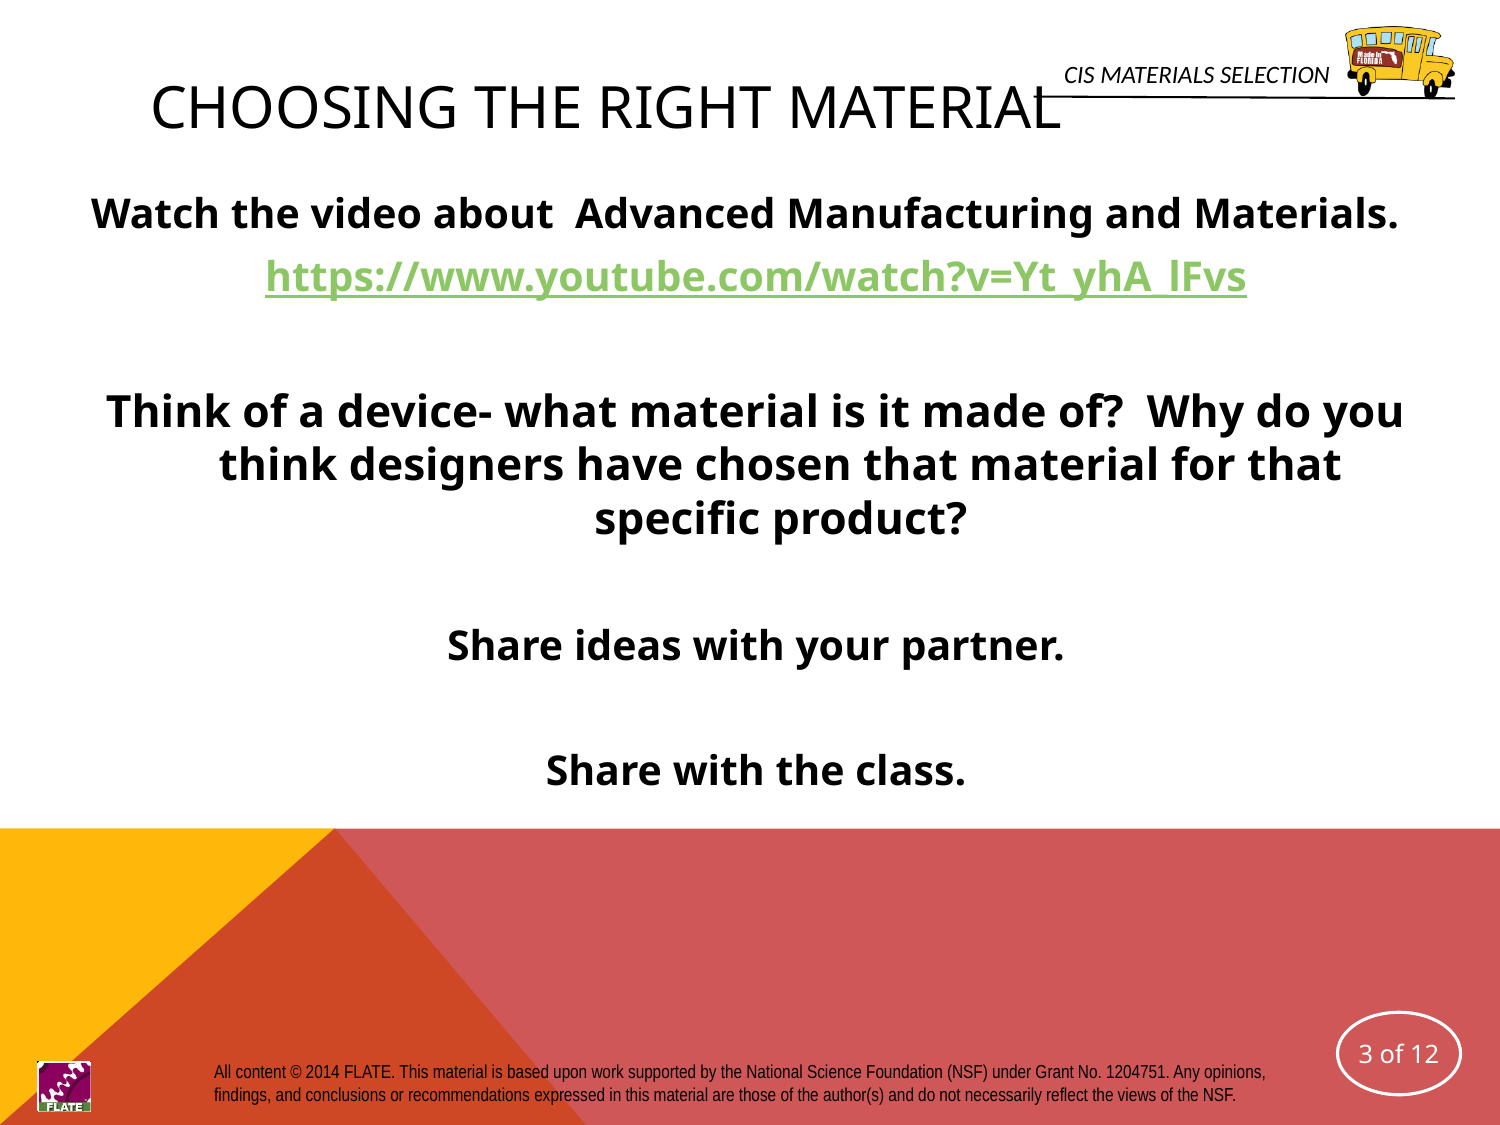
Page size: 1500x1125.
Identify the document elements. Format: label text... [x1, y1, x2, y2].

slide_number 3 of 12 [1335, 1010, 1463, 1097]
picture [37, 1061, 91, 1112]
title Choosing the right material [135, 60, 1369, 150]
picture [1345, 26, 1455, 97]
list Watch the video about Advanced Manufacturing and Materials. https://www.youtube.com/watch?v=Yt_yhA_lFvs Think of a device- what material is it made of? Why do you think designers have chosen that material for that specific product? Share ideas with your partner. Share with the class. [75, 180, 1438, 825]
